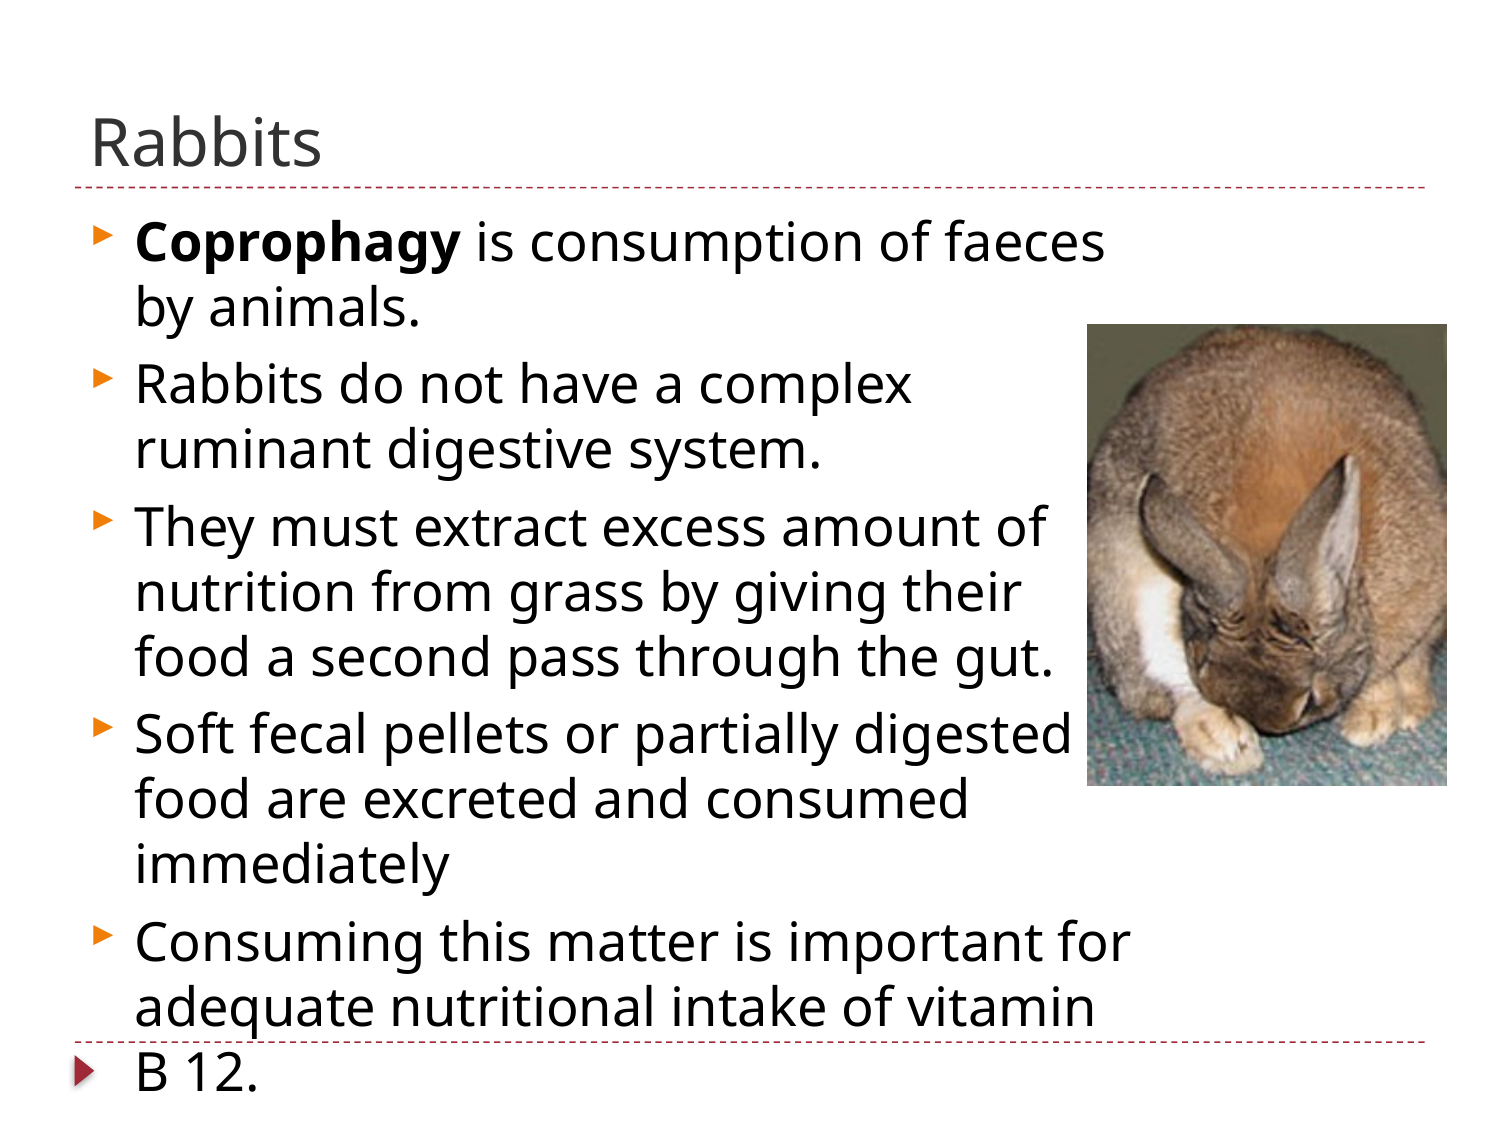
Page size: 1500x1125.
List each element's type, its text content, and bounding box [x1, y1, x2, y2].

list Coprophagy is consumption of faeces by animals. Rabbits do not have a complex ruminant digestive system. They must extract excess amount of nutrition from grass by giving their food a second pass through the gut. Soft fecal pellets or partially digested food are excreted and consumed immediately Consuming this matter is important for adequate nutritional intake of vitamin B 12. [75, 200, 1150, 1010]
picture [1087, 324, 1448, 787]
title Rabbits [75, 24, 1425, 188]
